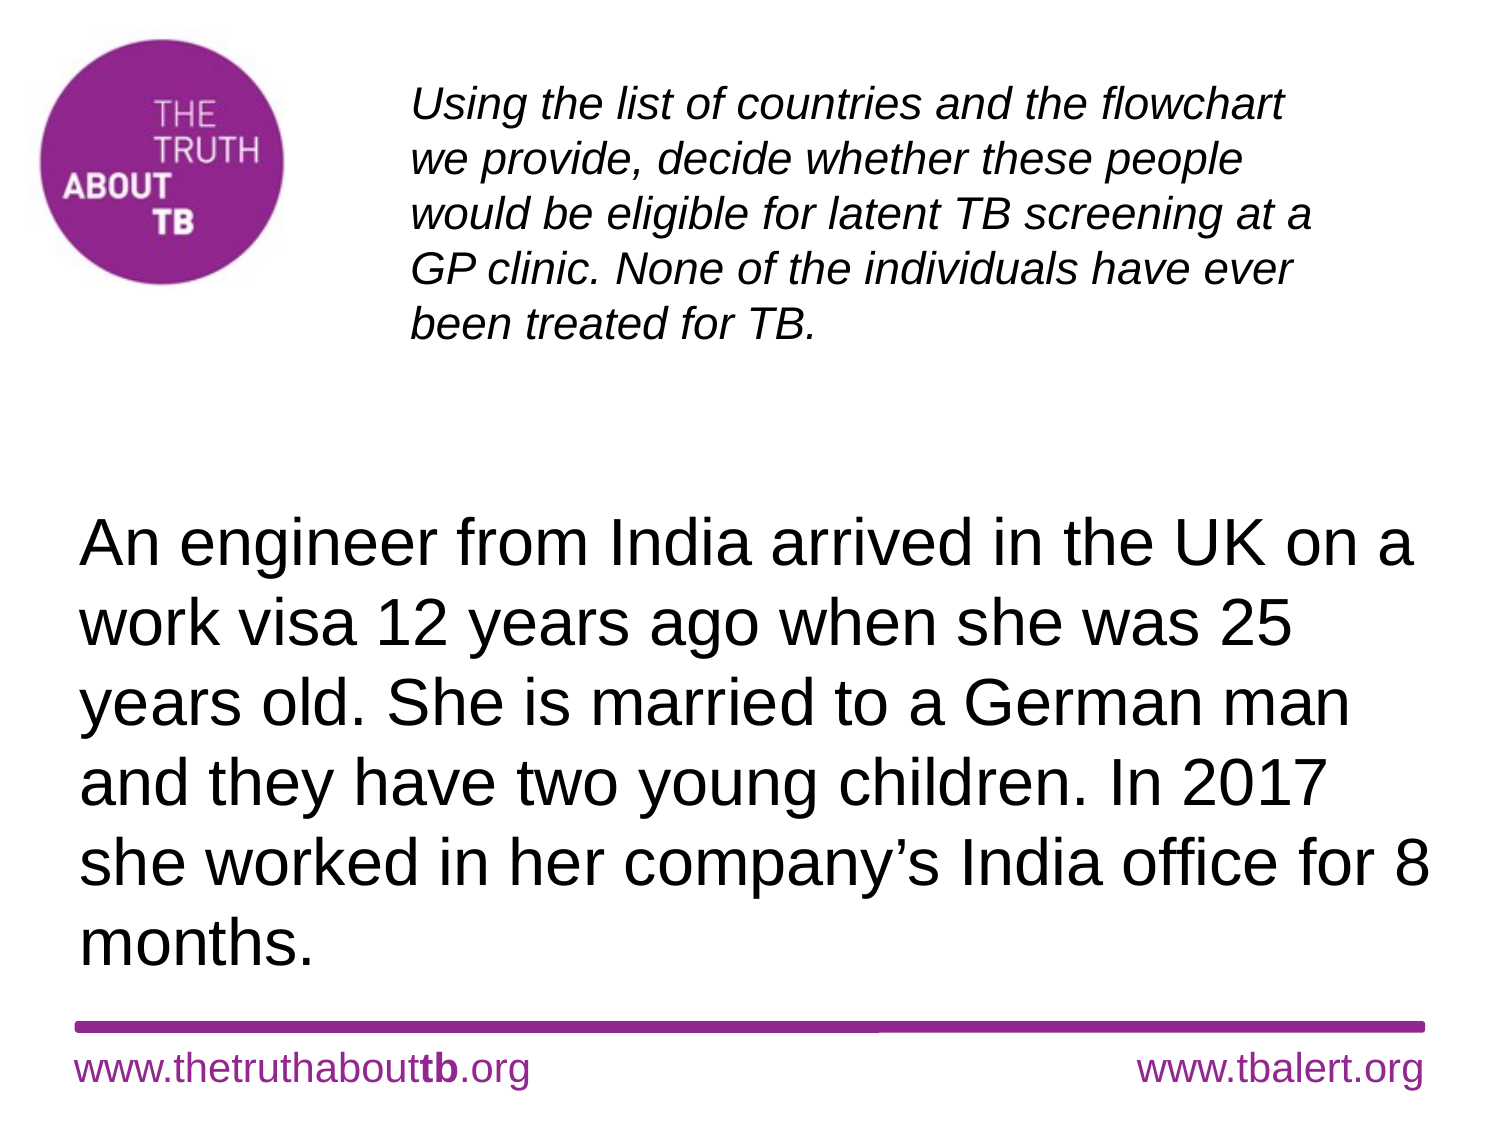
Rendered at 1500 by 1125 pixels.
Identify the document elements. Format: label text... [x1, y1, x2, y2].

picture [29, 29, 295, 295]
text_box An engineer from India arrived in the UK on a work visa 12 years ago when she was 25 years old. She is married to a German man and they have two young children. In 2017 she worked in her company’s India office for 8 months. [64, 491, 1459, 987]
text_box Using the list of countries and the flowchart we provide, decide whether these people would be eligible for latent TB screening at a GP clinic. None of the individuals have ever been treated for TB. [395, 66, 1365, 356]
